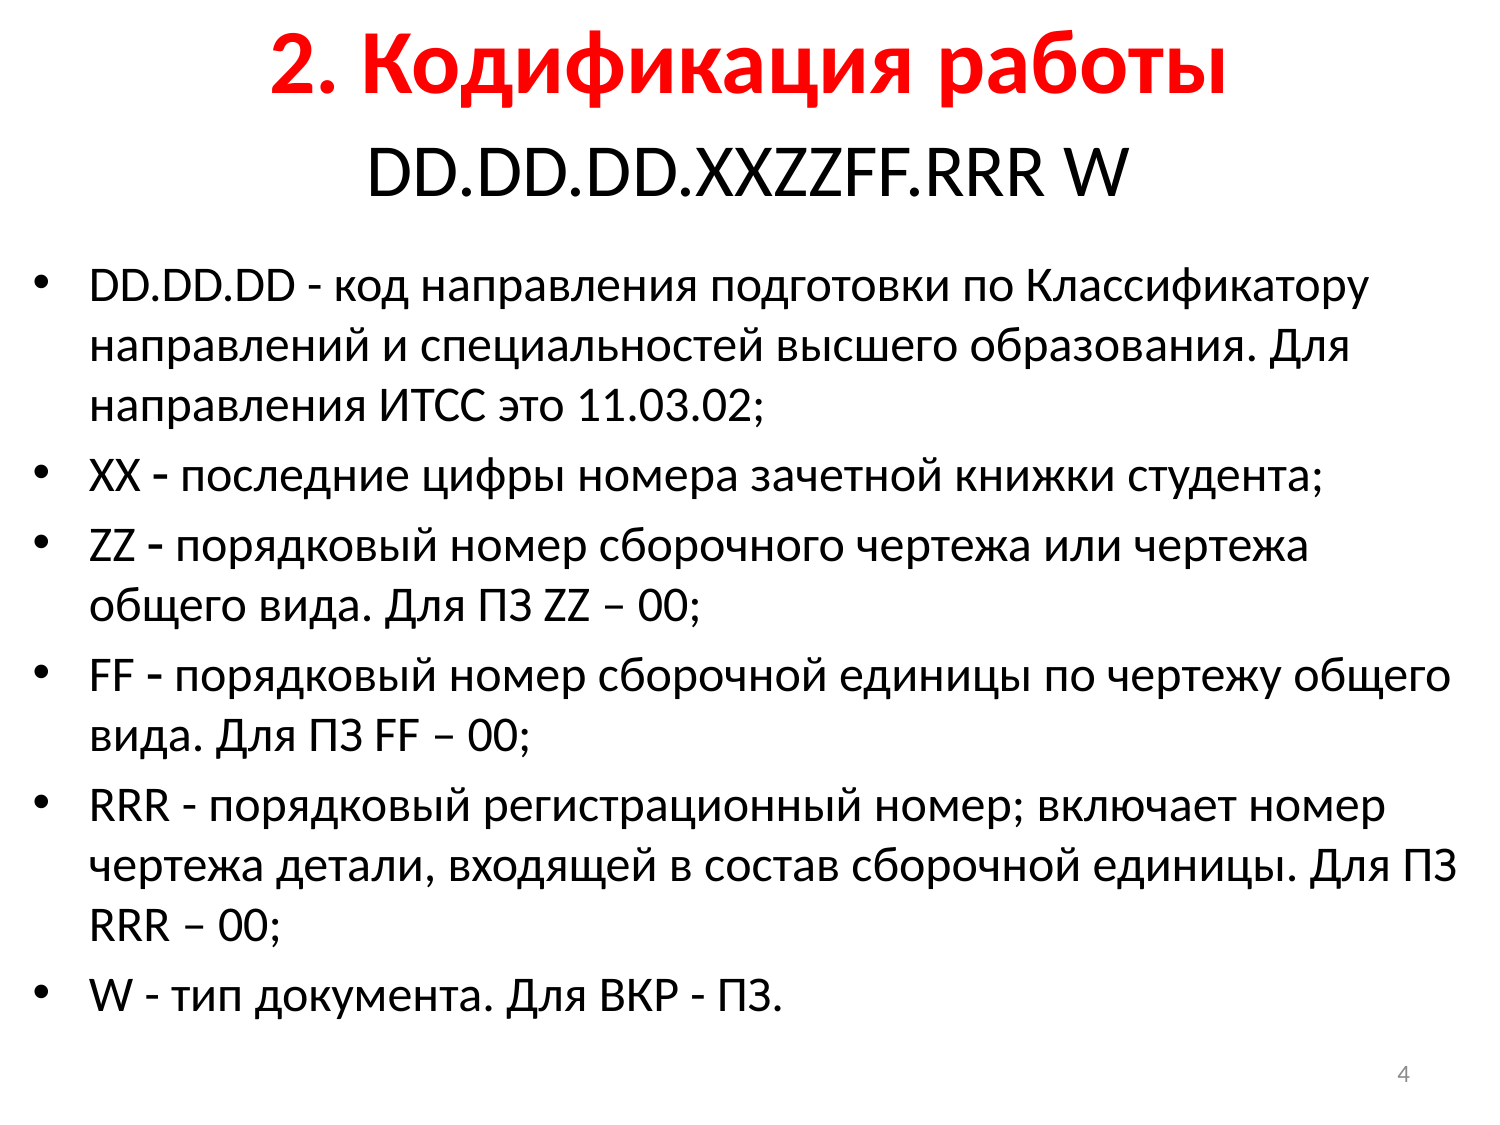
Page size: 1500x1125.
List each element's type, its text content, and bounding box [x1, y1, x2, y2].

text_box [0, 0, 1500, 75]
text_box DD.DD.DD.XXZZFF.RRR W [351, 113, 1146, 219]
title 2. Кодификация работы [75, 75, 1425, 152]
slide_number 4 [1074, 1042, 1425, 1103]
list DD.DD.DD - код направления подготовки по Классификатору направлений и специальностей высшего образования. Для направления ИТСС это 11.03.02; XX  последние цифры номера зачетной книжки студента; ZZ  порядковый номер сборочного чертежа или чертежа общего вида. Для ПЗ ZZ – 00; FF  порядковый номер сборочной единицы по чертежу общего вида. Для ПЗ FF – 00; RRR - порядковый регистрационный номер; включает номер чертежа детали, входящей в состав сборочной единицы. Для ПЗ RRR – 00; W - тип документа. Для ВКР - ПЗ. [17, 243, 1483, 1106]
